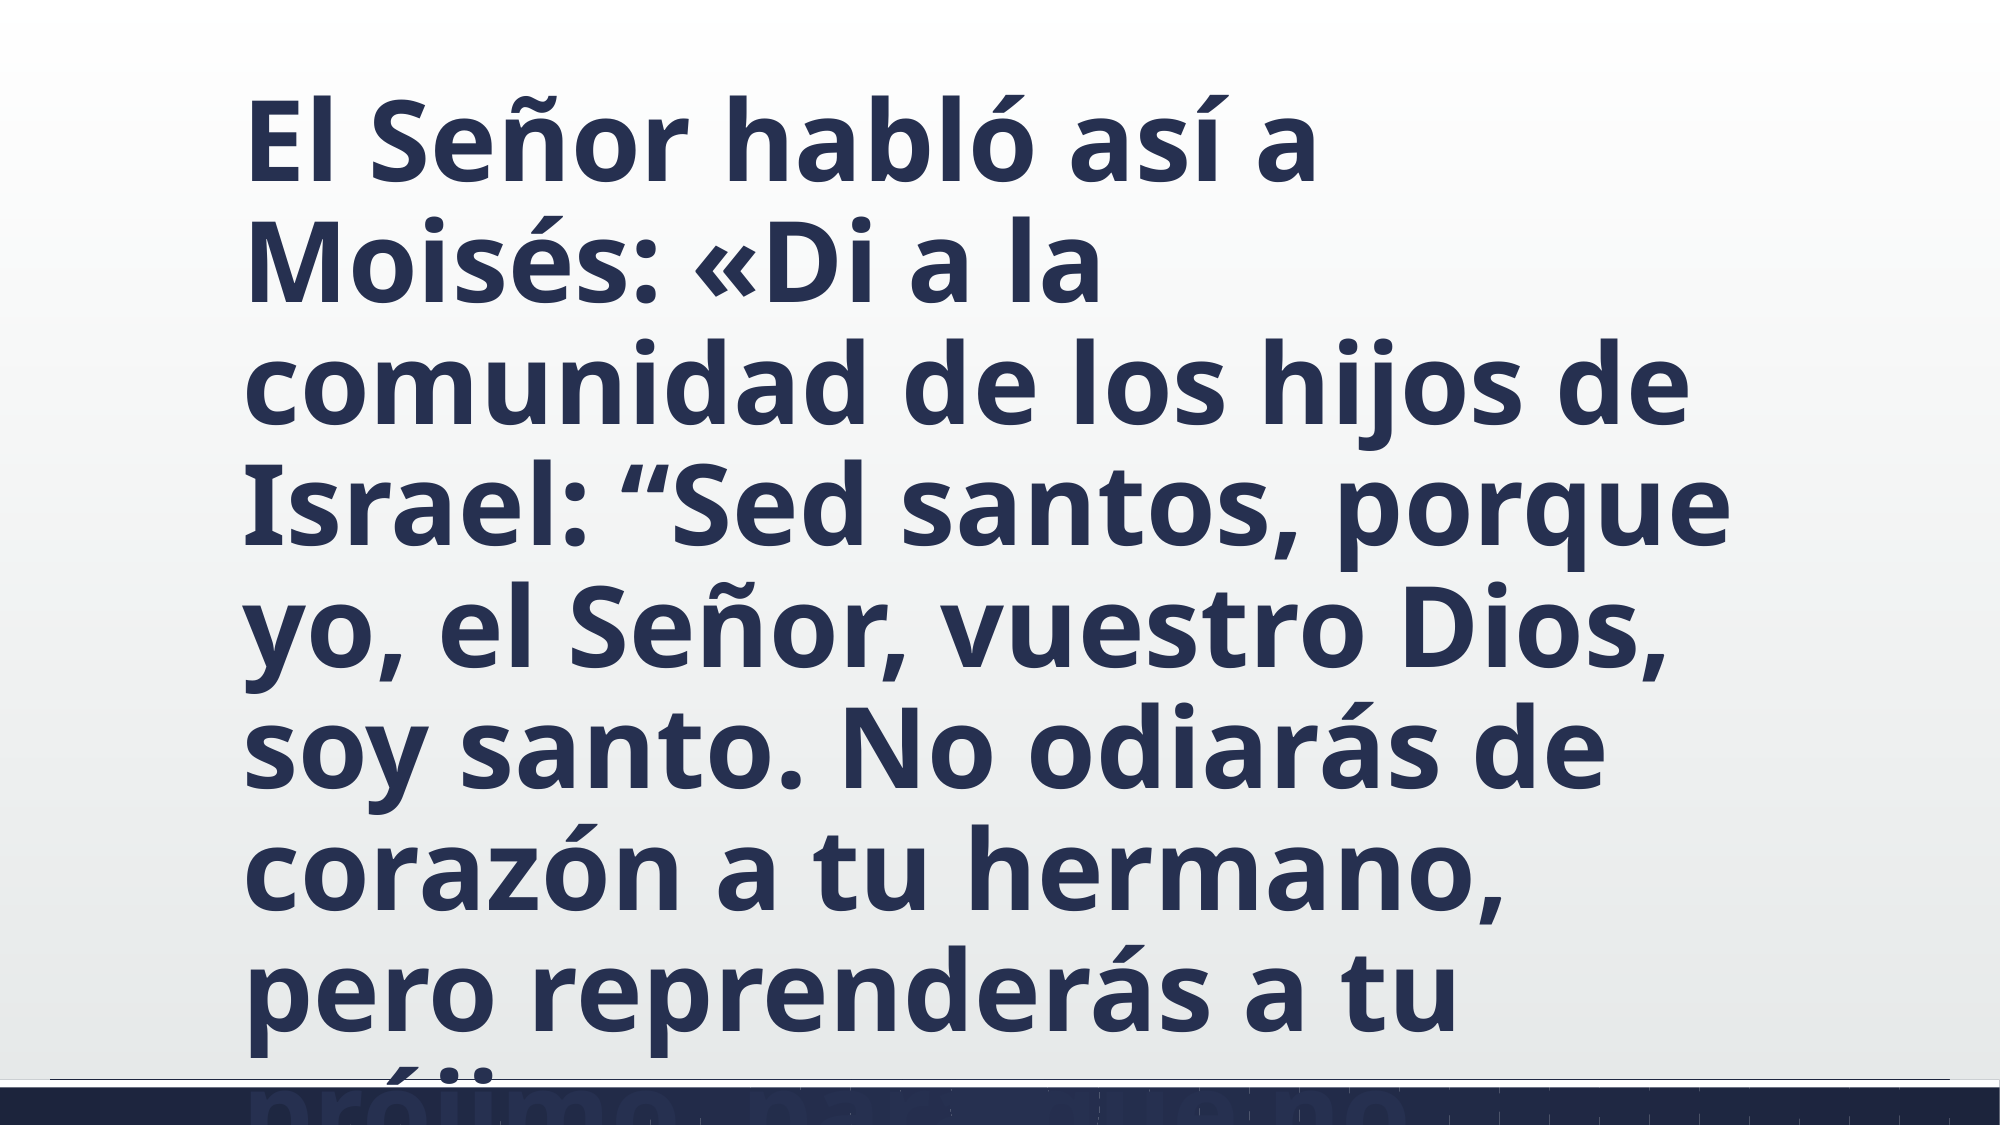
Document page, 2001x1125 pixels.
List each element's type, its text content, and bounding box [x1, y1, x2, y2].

list El Señor habló así a Moisés: «Di a la comunidad de los hijos de Israel: “Sed santos, porque yo, el Señor, vuestro Dios, soy santo. No odiarás de corazón a tu hermano, pero reprenderás a tu prójimo, para que no cargues tú con su pecado. [219, 76, 1780, 990]
